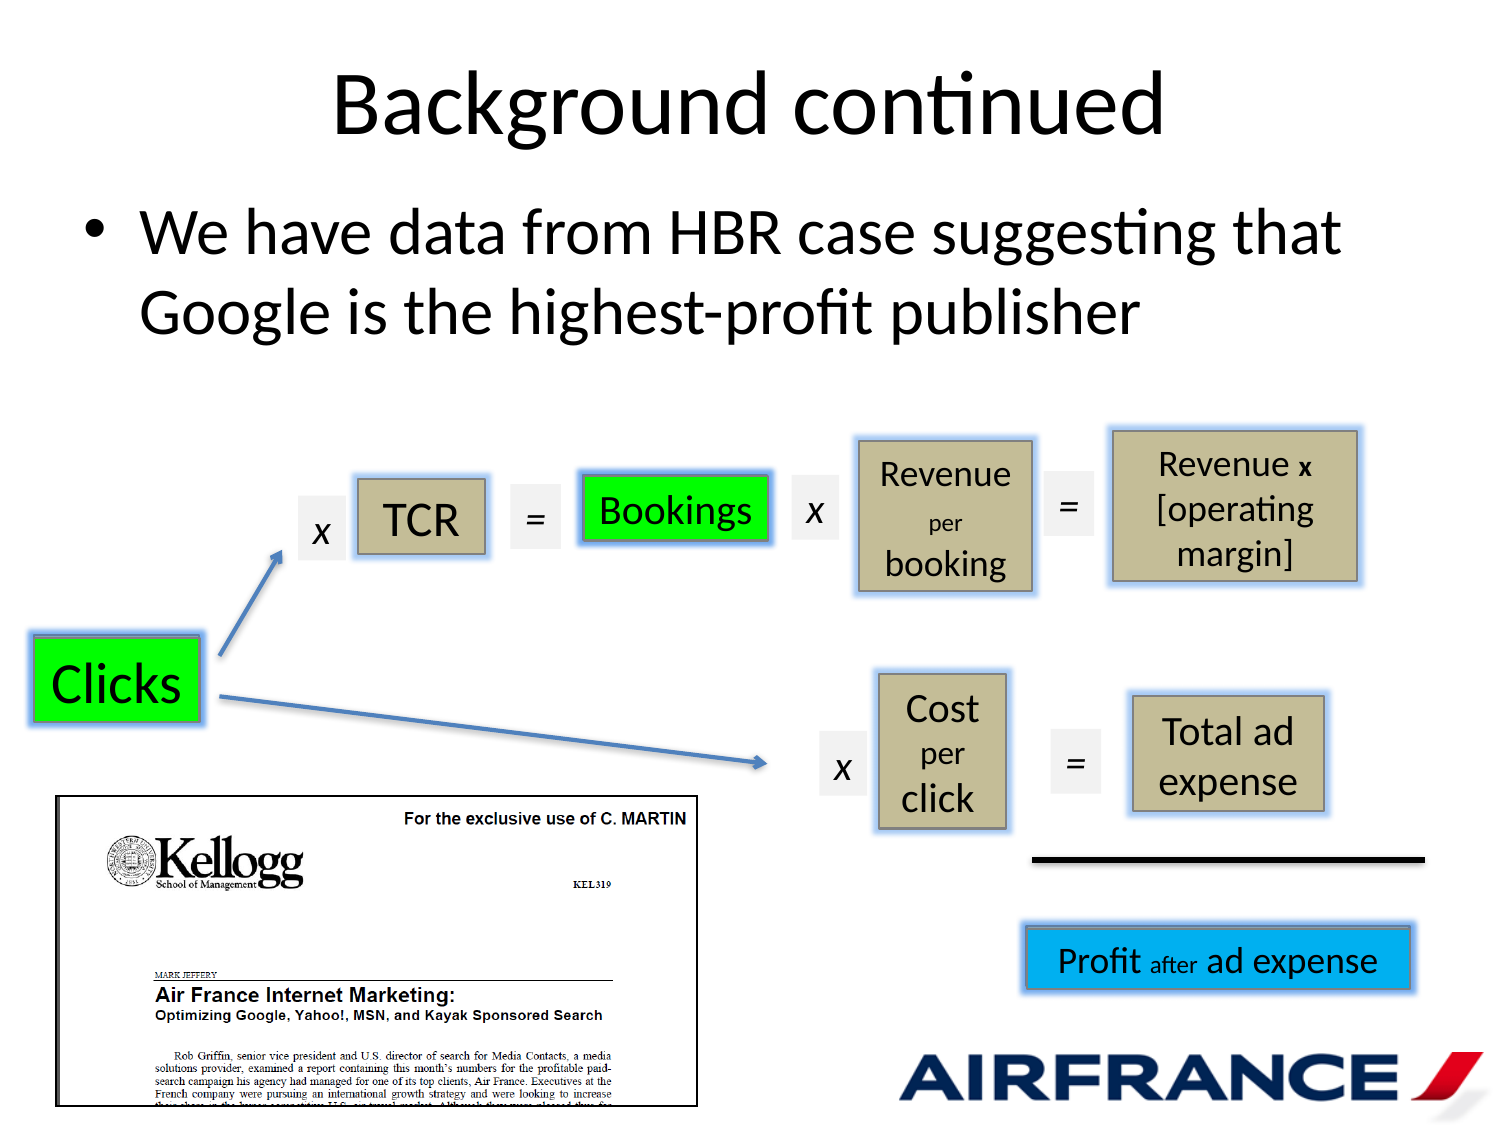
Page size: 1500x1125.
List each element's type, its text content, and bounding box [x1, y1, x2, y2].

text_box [219, 696, 768, 764]
text_box x [791, 474, 840, 540]
text_box = [510, 484, 561, 549]
text_box x [819, 730, 868, 796]
list We have data from HBR case suggesting that Google is the highest-profit publisher [68, 179, 1419, 972]
text_box Revenue x [operating margin] [1113, 431, 1357, 582]
text_box Clicks [34, 637, 200, 723]
text_box TCR [357, 478, 485, 554]
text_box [219, 549, 283, 657]
text_box Bookings [583, 475, 768, 541]
text_box Revenue per booking [859, 441, 1033, 592]
text_box = [1050, 728, 1102, 794]
text_box Cost per click [879, 673, 1007, 829]
text_box Total ad expense [1132, 696, 1324, 812]
title Background continued [75, 3, 1425, 192]
picture [56, 796, 697, 1106]
picture [898, 1052, 1498, 1125]
text_box Profit after ad expense [1026, 928, 1410, 989]
text_box x [298, 495, 346, 561]
text_box = [1043, 471, 1095, 536]
